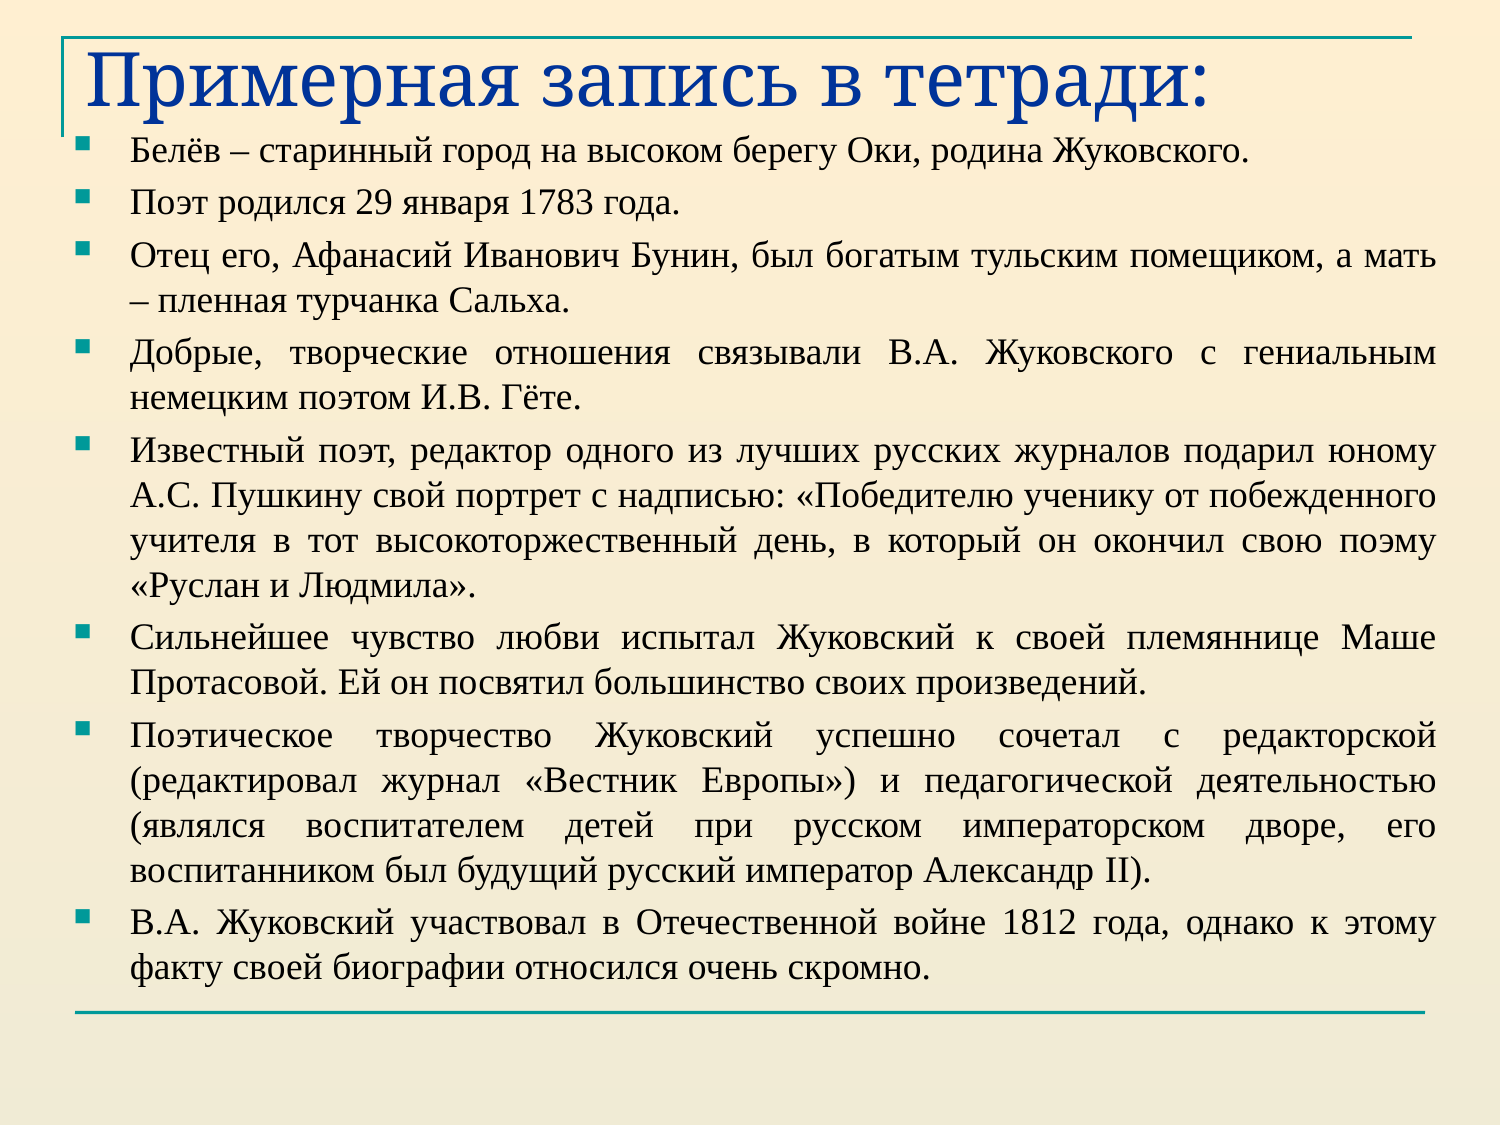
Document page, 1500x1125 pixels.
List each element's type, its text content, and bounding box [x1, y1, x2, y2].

list Белёв – старинный город на высоком берегу Оки, родина Жуковского. Поэт родился 29 января 1783 года. Отец его, Афанасий Иванович Бунин, был богатым тульским помещиком, а мать – пленная турчанка Сальха. Добрые, творческие отношения связывали В.А. Жуковского с гениальным немецким поэтом И.В. Гёте. Известный поэт, редактор одного из лучших русских журналов подарил юному А.С. Пушкину свой портрет с надписью: «Победителю ученику от побежденного учителя в тот высокоторжественный день, в который он окончил свою поэму «Руслан и Людмила». Сильнейшее чувство любви испытал Жуковский к своей племяннице Маше Протасовой. Ей он посвятил большинство своих произведений. Поэтическое творчество Жуковский успешно сочетал с редакторской (редактировал журнал «Вестник Европы») и педагогической деятельностью (являлся воспитателем детей при русском императорском дворе, его воспитанником был будущий русский император Александр II). В.А. Жуковский участвовал в Отечественной войне 1812 года, однако к этому факту своей биографии относился очень скромно. [58, 116, 1454, 1032]
title Примерная запись в тетради: [70, 23, 1421, 116]
